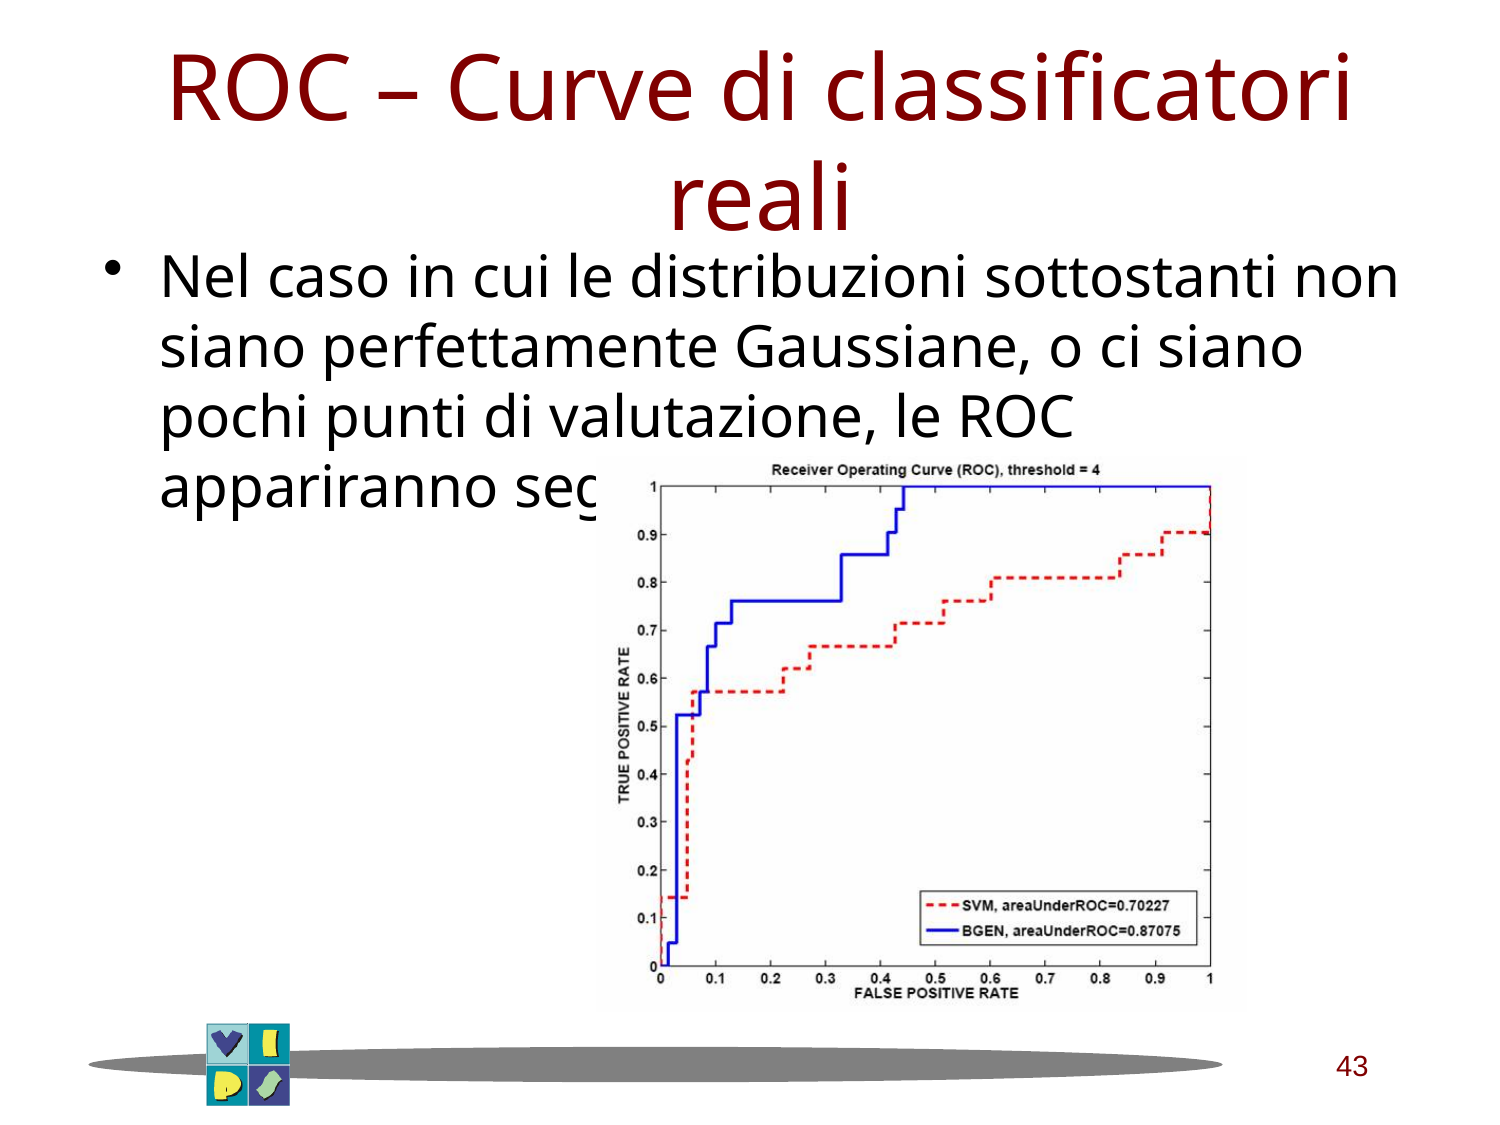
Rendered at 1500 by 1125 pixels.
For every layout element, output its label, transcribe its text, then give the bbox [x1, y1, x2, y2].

slide_number 43 [1033, 1039, 1384, 1118]
picture [596, 455, 1247, 1012]
title ROC – Curve di classificatori reali [75, 45, 1447, 233]
list Nel caso in cui le distribuzioni sottostanti non siano perfettamente Gaussiane, o ci siano pochi punti di valutazione, le ROC appariranno seghettate [88, 231, 1439, 975]
picture [206, 1023, 290, 1106]
